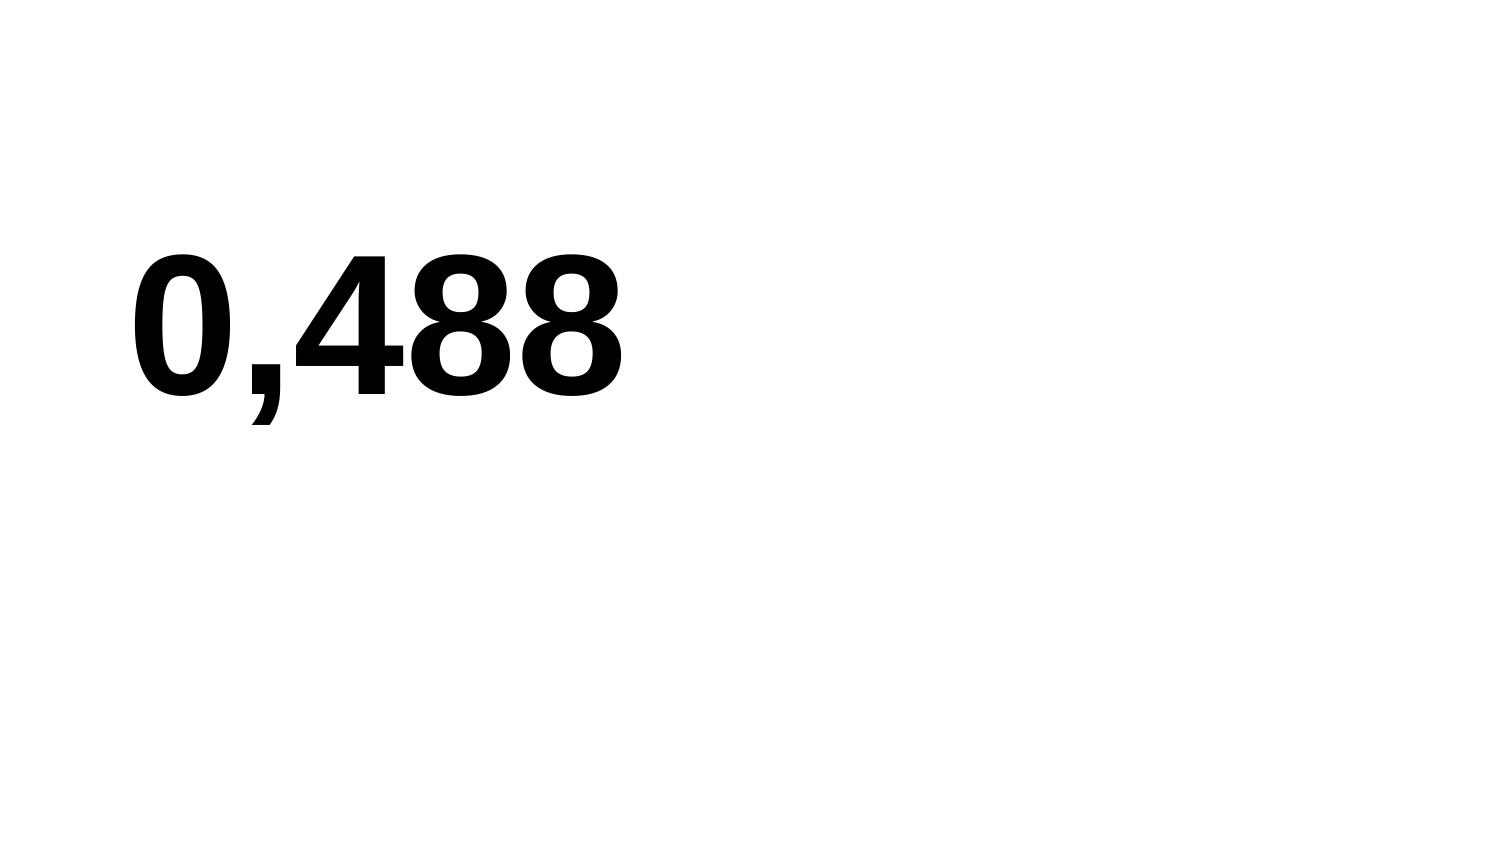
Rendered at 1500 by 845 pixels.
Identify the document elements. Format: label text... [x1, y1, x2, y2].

text_box 0,488 [112, 259, 1388, 450]
